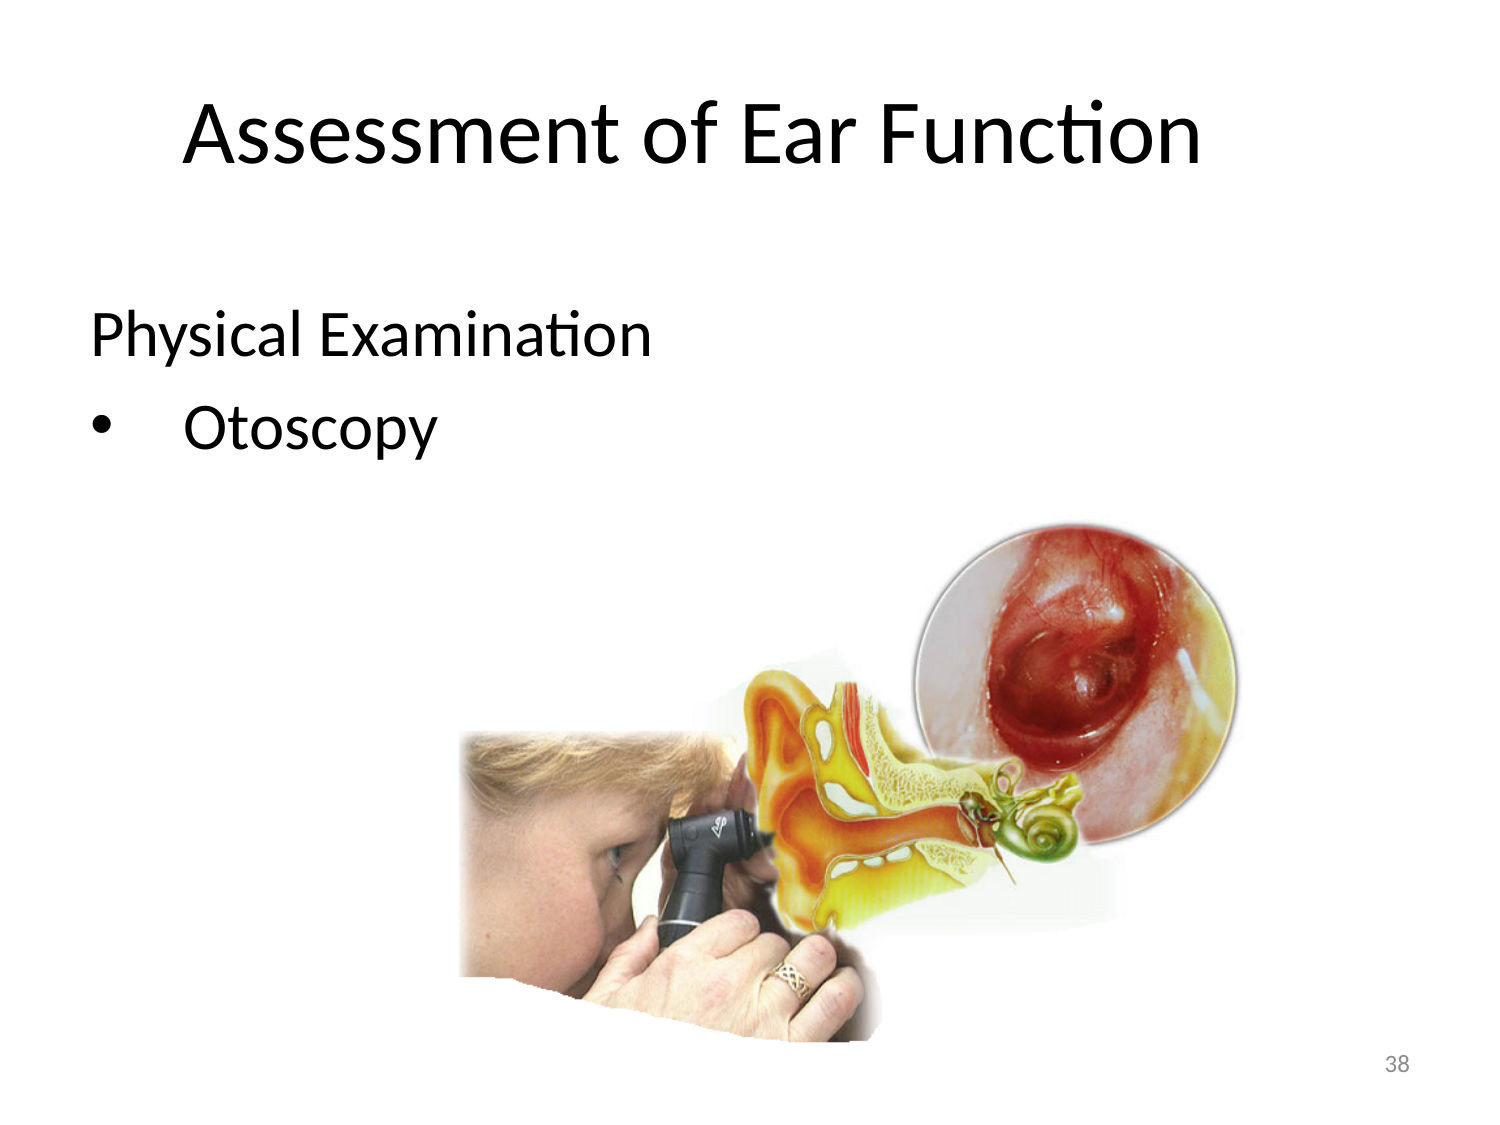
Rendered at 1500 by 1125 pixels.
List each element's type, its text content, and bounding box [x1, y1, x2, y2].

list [451, 512, 1274, 1045]
list Physical Examination Otoscopy [75, 282, 738, 1006]
slide_number 38 [1074, 1025, 1425, 1100]
title Assessment of Ear Function [75, 20, 1313, 233]
